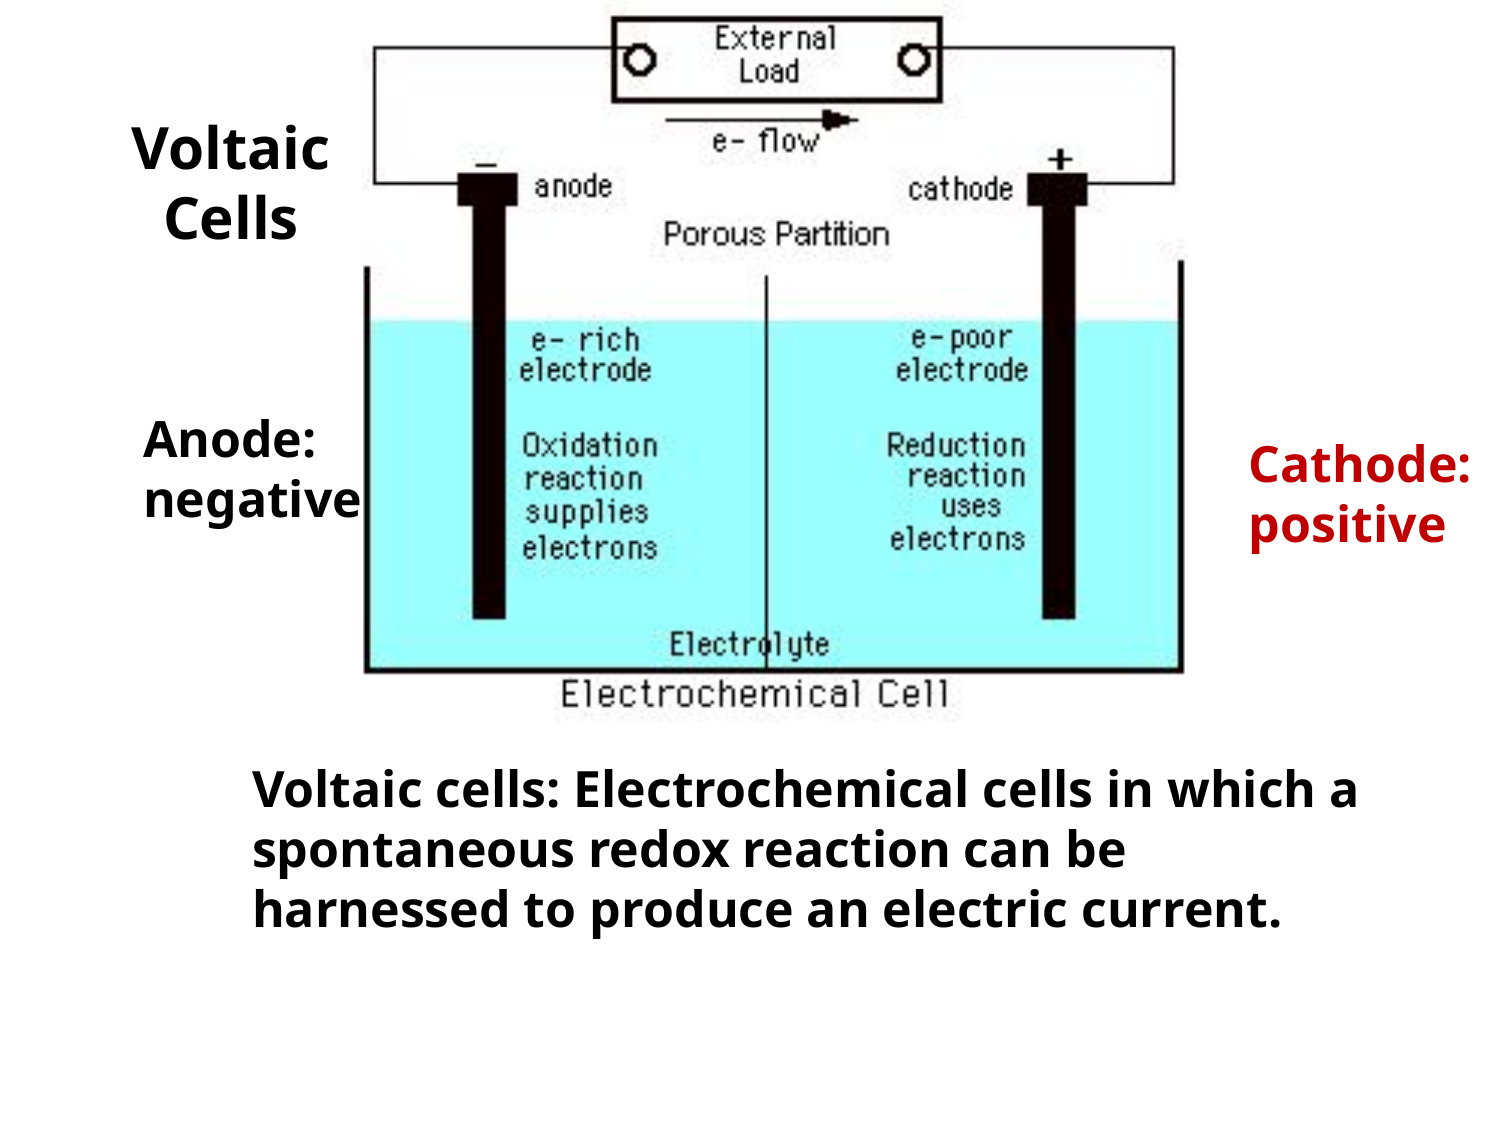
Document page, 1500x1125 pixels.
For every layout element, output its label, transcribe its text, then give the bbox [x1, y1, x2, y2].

text_box Cathode: positive [1234, 424, 1500, 560]
text_box Voltaic cells: Electrochemical cells in which a spontaneous redox reaction can be harnessed to produce an electric current. [237, 749, 1388, 945]
text_box Anode: negative [128, 399, 357, 535]
title Voltaic Cells [74, 49, 357, 313]
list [362, 0, 1188, 744]
